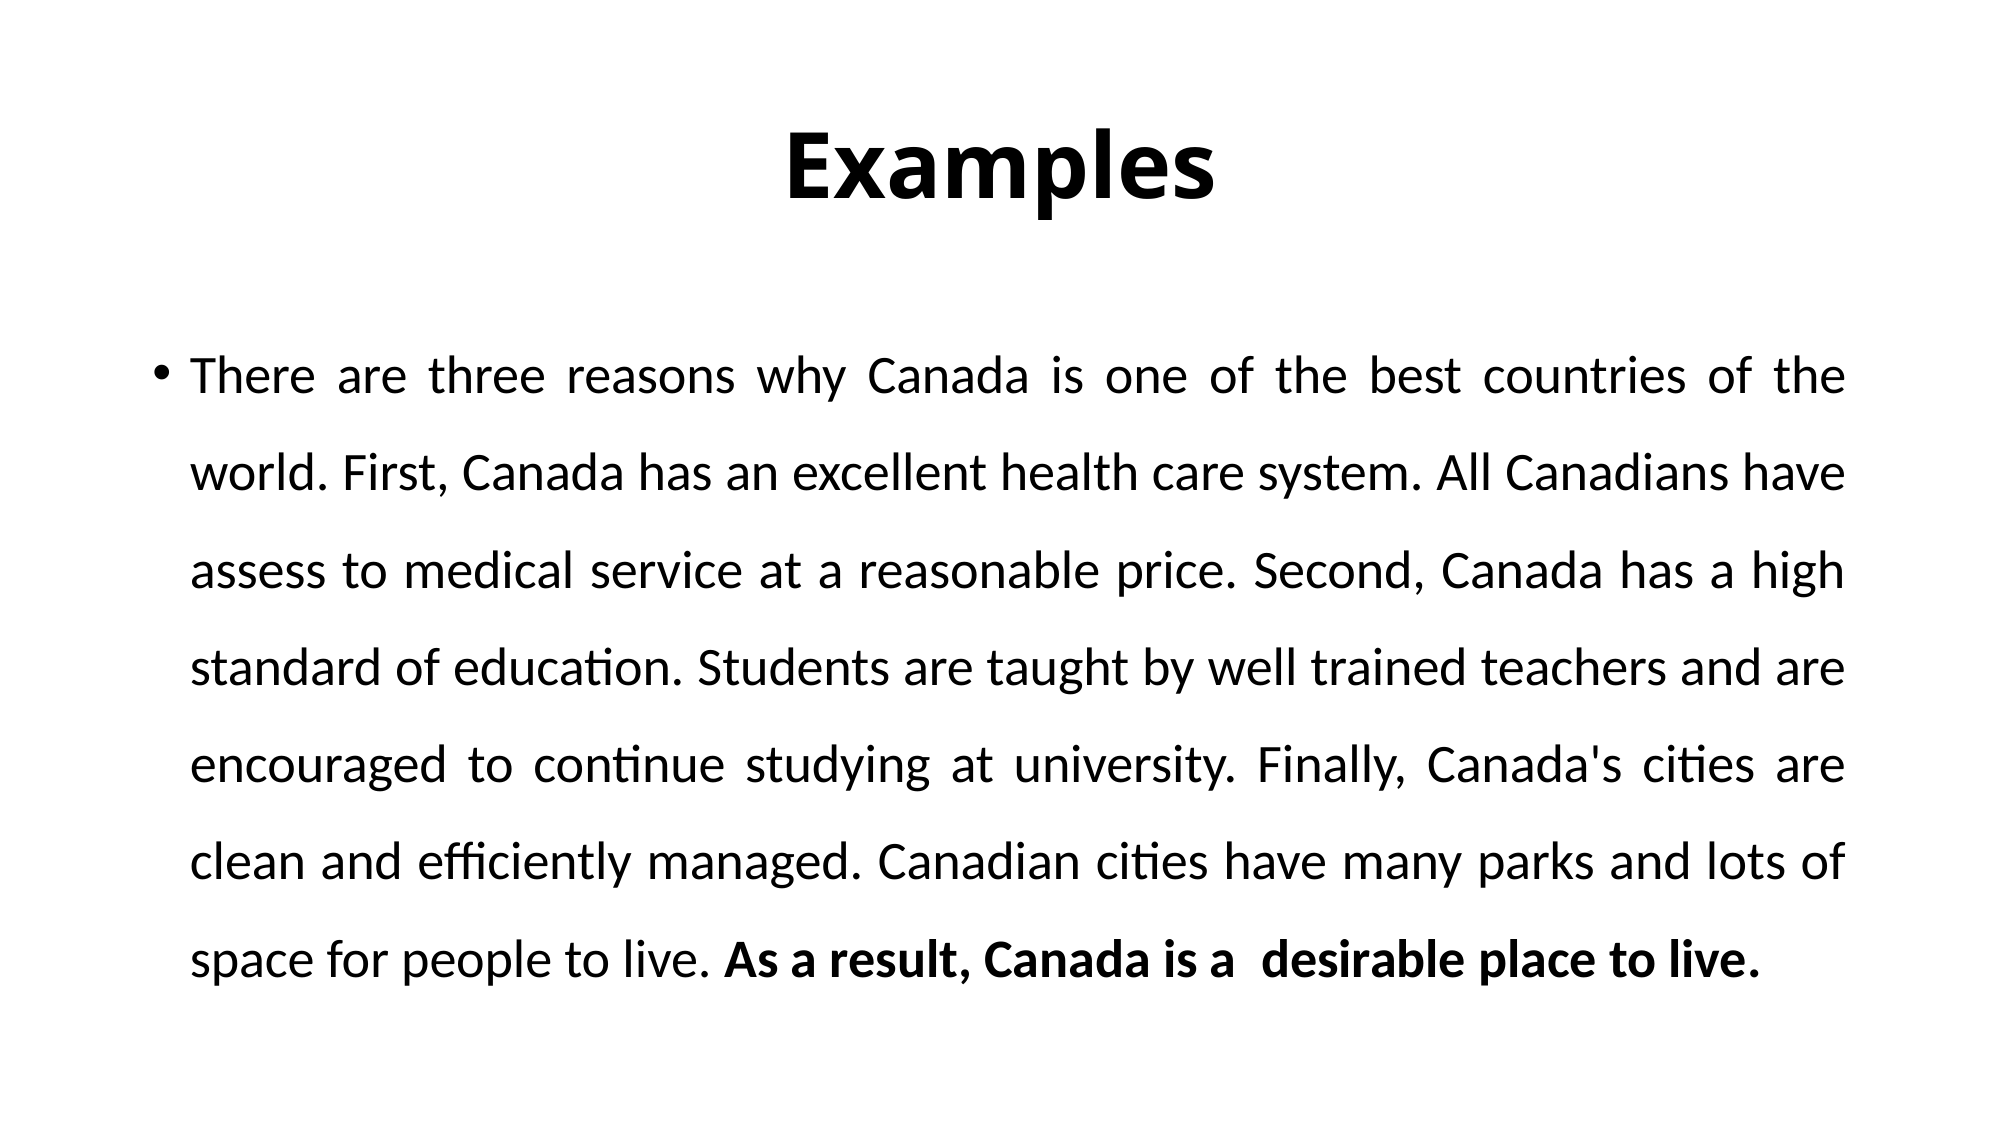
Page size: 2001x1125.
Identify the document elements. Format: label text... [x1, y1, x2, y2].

title Examples [137, 59, 1863, 278]
list There are three reasons why Canada is one of the best countries of the world. First, Canada has an excellent health care system. All Canadians have assess to medical service at a reasonable price. Second, Canada has a high standard of education. Students are taught by well trained teachers and are encouraged to continue studying at university. Finally, Canada's cities are clean and efficiently managed. Canadian cities have many parks and lots of space for people to live. As a result, Canada is a desirable place to live. [137, 299, 1863, 1014]
